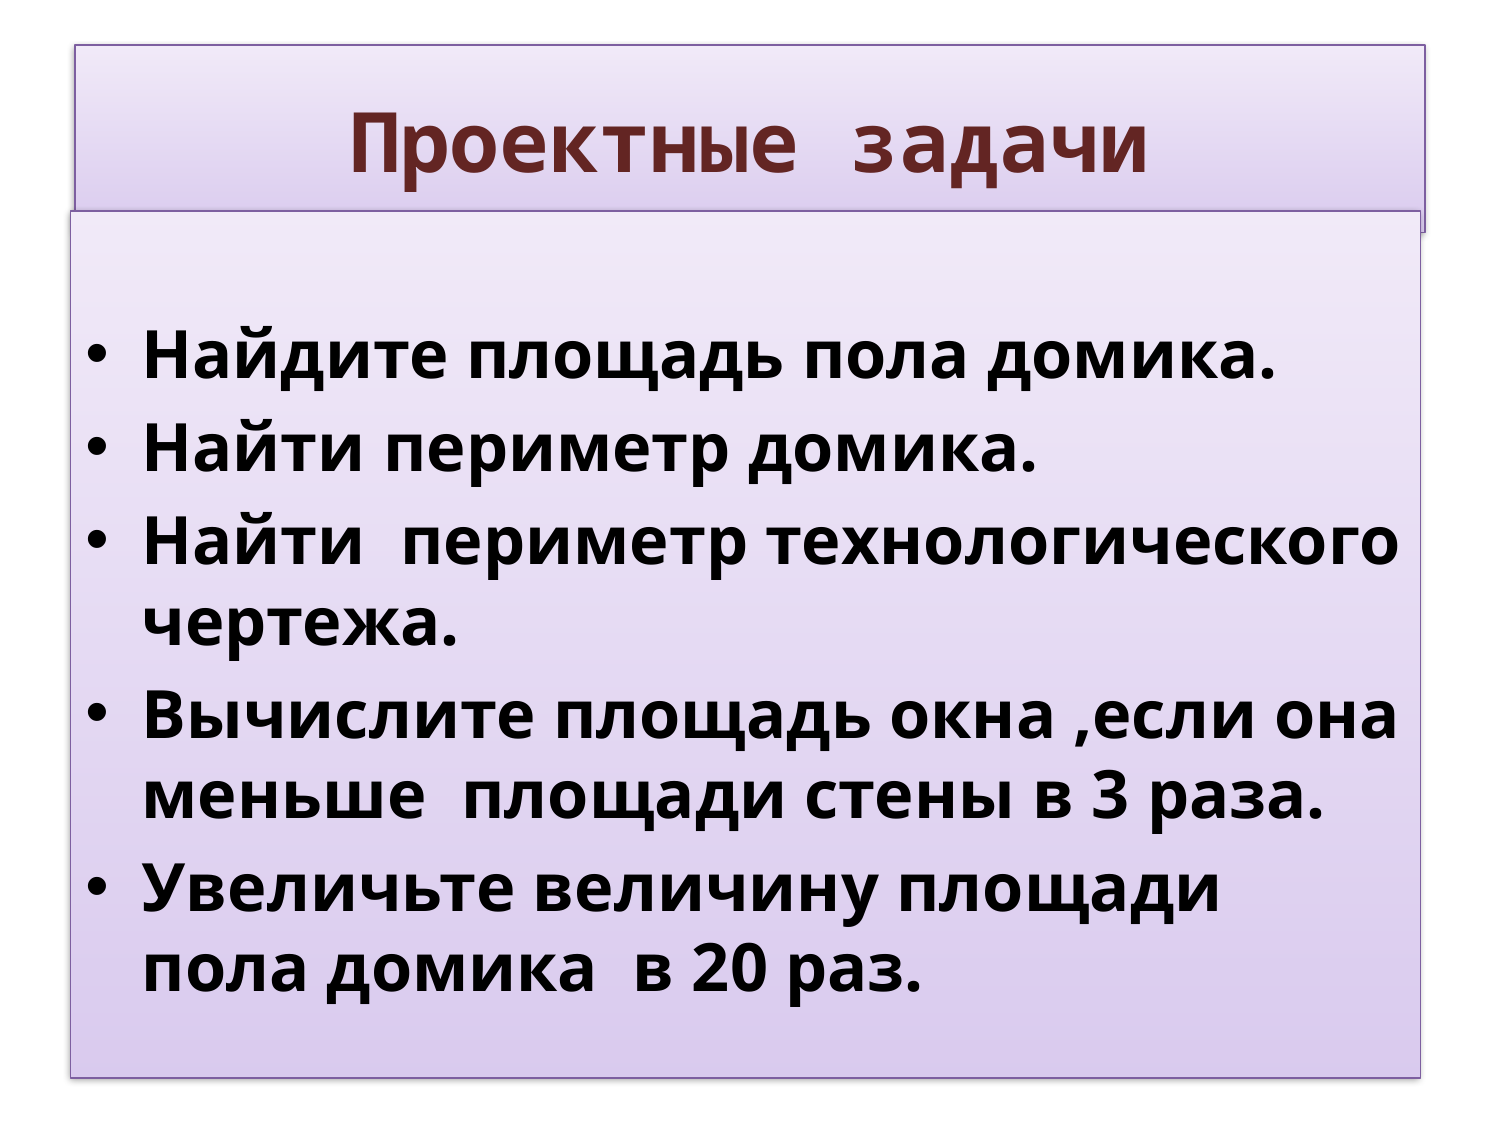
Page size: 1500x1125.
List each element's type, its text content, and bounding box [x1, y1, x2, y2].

title Проектные задачи [74, 44, 1426, 233]
list Найдите площадь пола домика. Найти периметр домика. Найти периметр технологического чертежа. Вычислите площадь окна ,если она меньше площади стены в 3 раза. Увеличьте величину площади пола домика в 20 раз. [70, 210, 1421, 1079]
